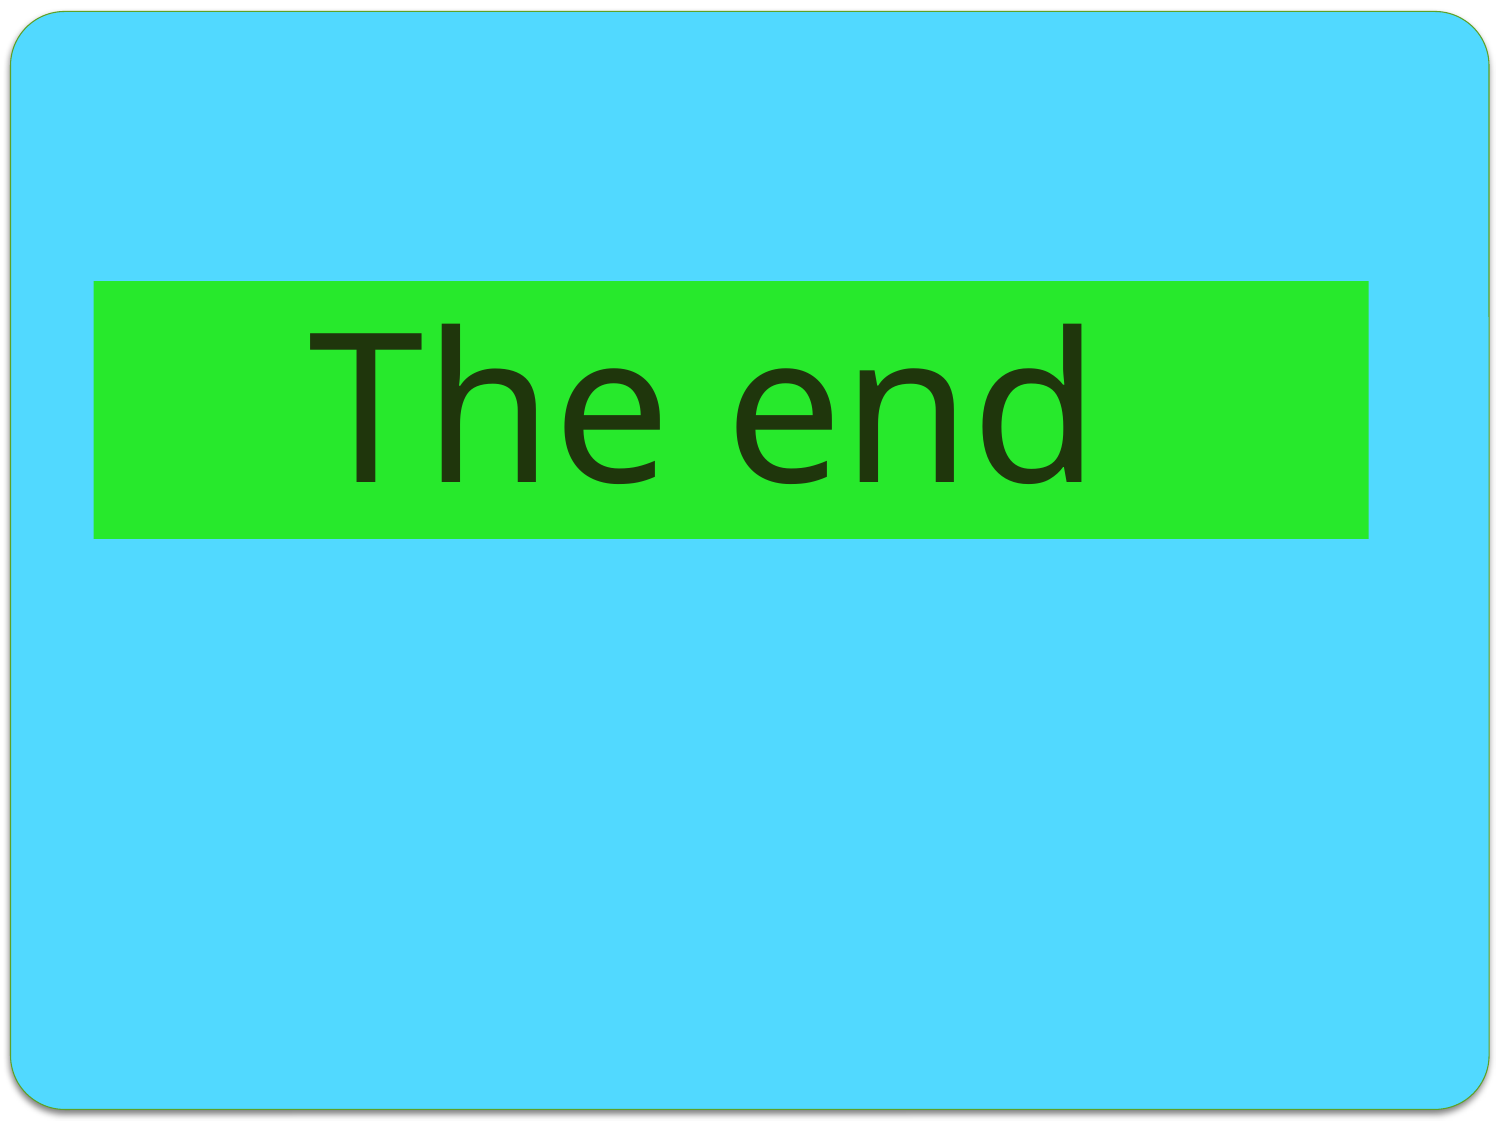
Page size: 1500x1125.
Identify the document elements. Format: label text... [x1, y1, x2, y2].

title The end [93, 281, 1369, 539]
